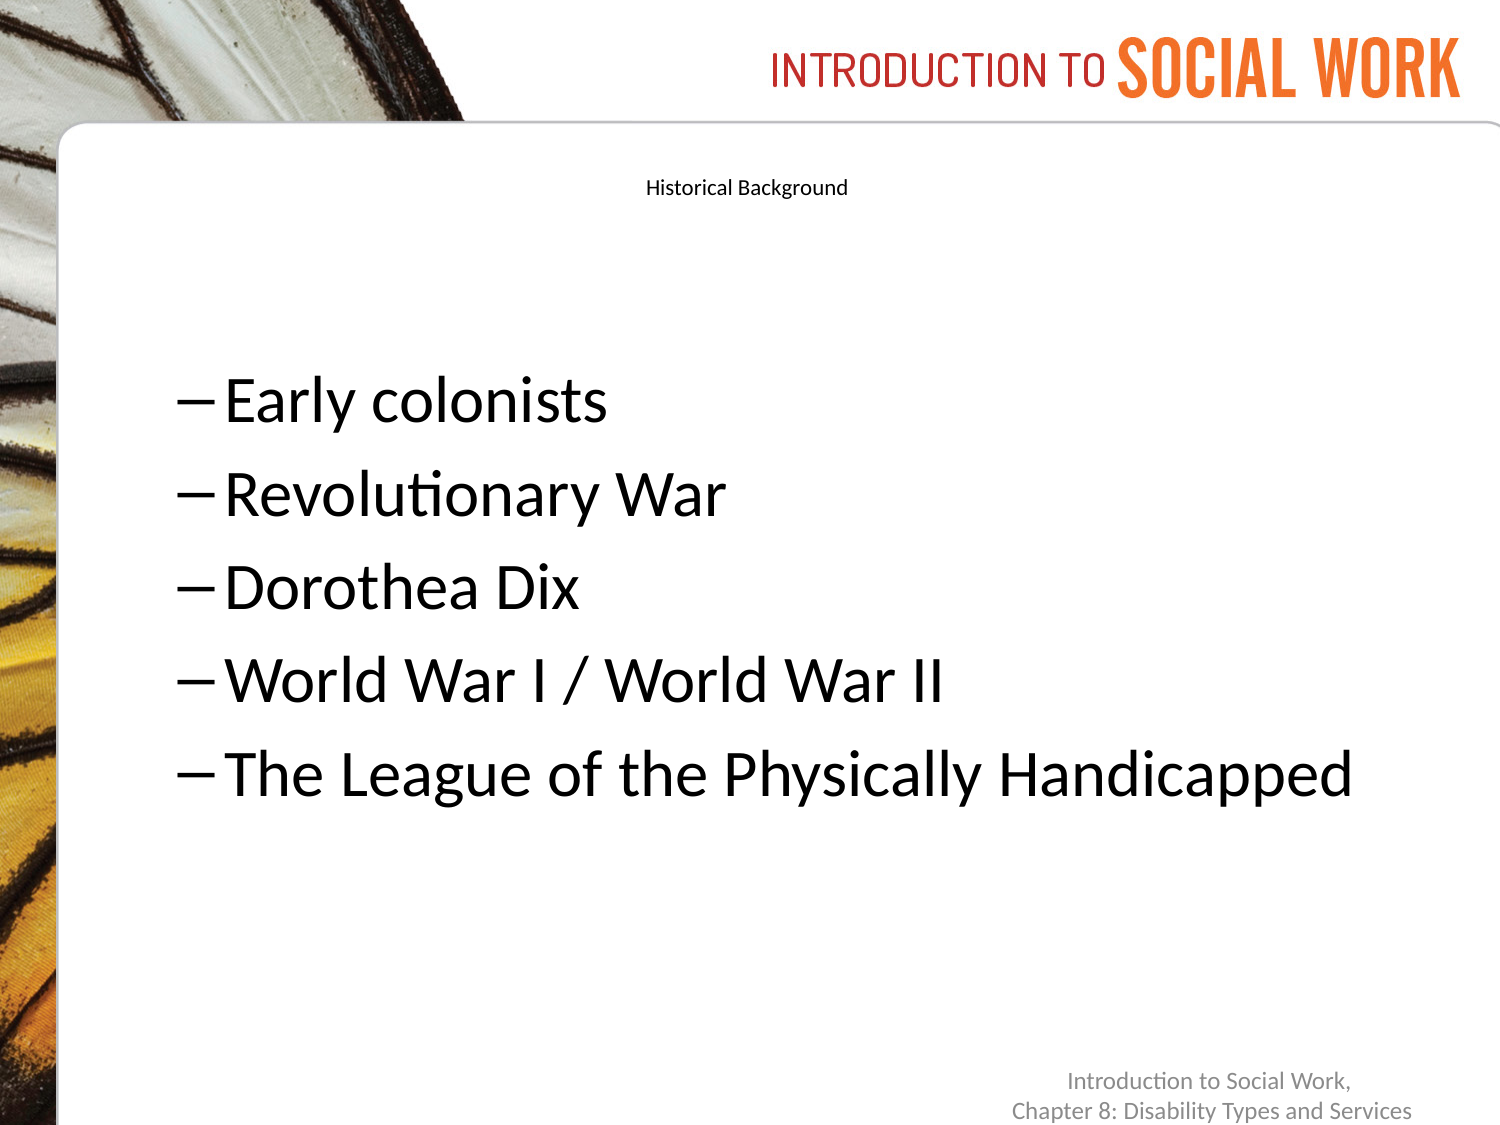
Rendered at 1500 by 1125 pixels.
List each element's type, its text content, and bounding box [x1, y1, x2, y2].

list Early colonists Revolutionary War Dorothea Dix World War I / World War II The League of the Physically Handicapped [87, 275, 1500, 1050]
title Historical Background [75, 137, 1425, 233]
footer Introduction to Social Work, Chapter 8: Disability Types and Services [950, 1065, 1475, 1125]
picture [0, 0, 1500, 1125]
